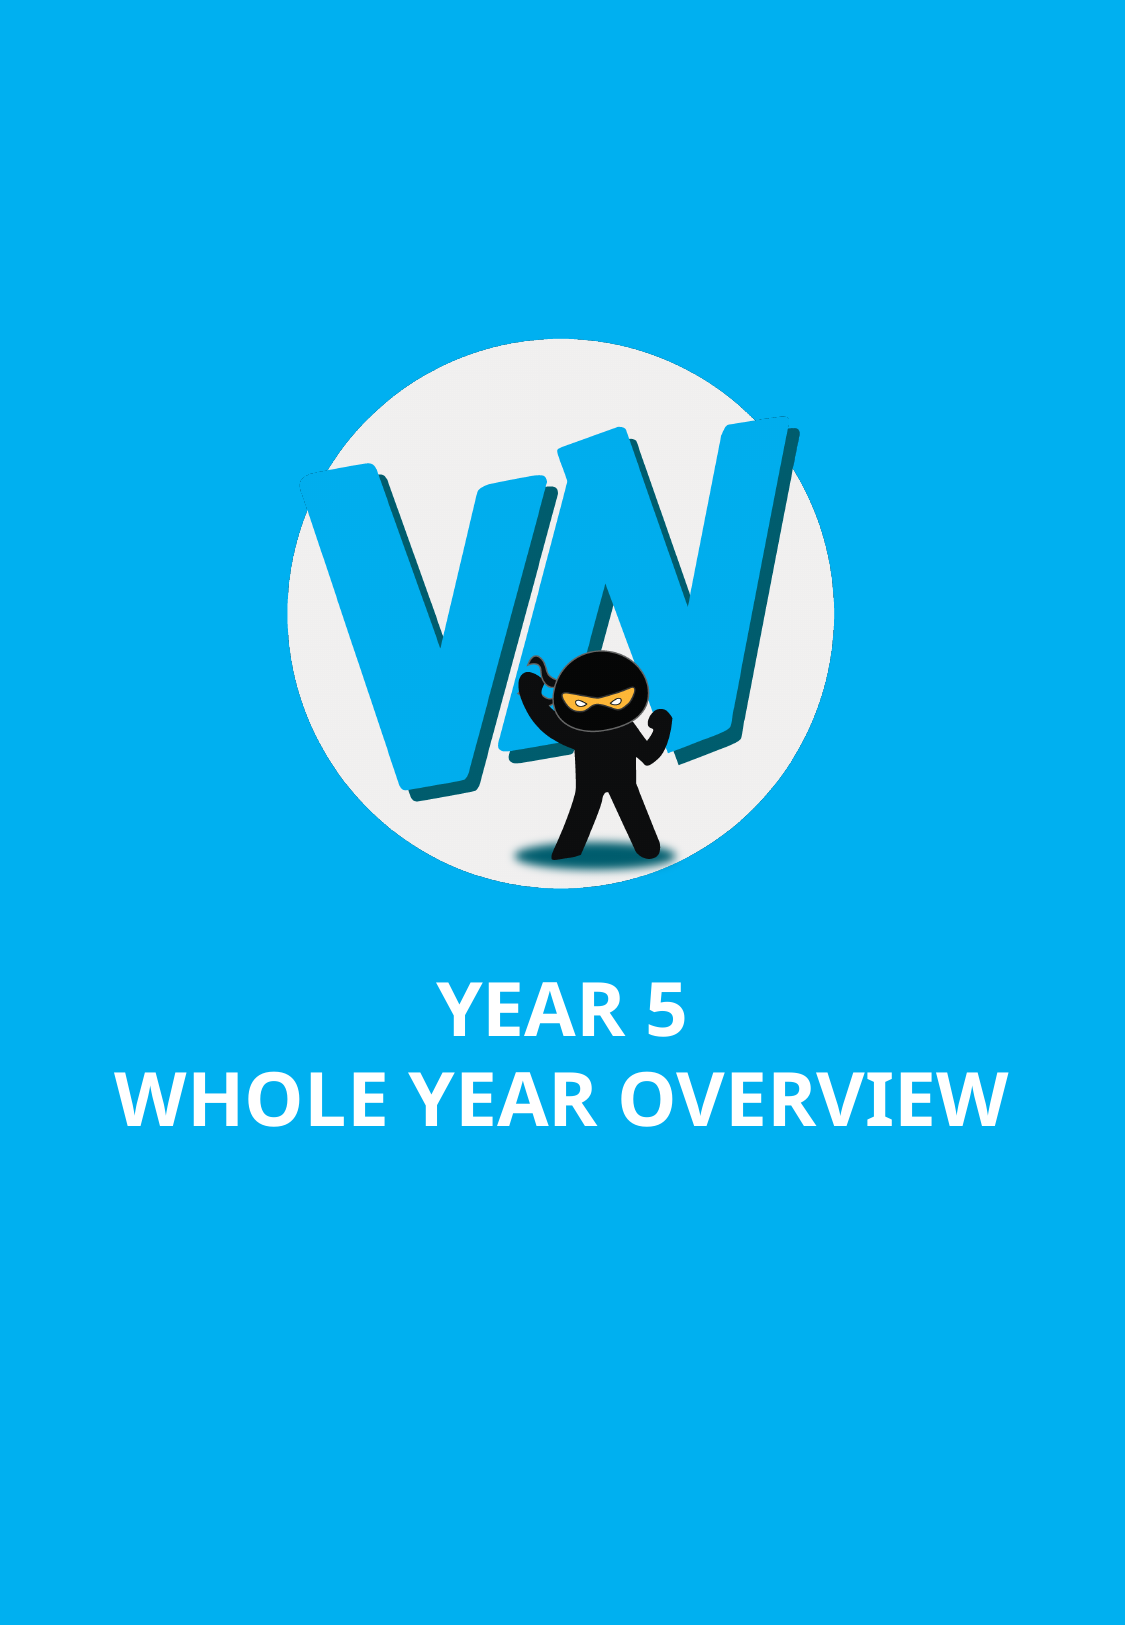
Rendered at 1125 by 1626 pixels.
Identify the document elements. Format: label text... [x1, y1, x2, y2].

picture [650, 983, 683, 1014]
picture [288, 339, 834, 888]
picture [533, 983, 567, 1014]
picture [438, 983, 481, 1014]
picture [489, 983, 519, 1014]
text_box YEAR 5 WHOLE YEAR OVERVIEW [45, 954, 1080, 1149]
picture [583, 983, 619, 1014]
